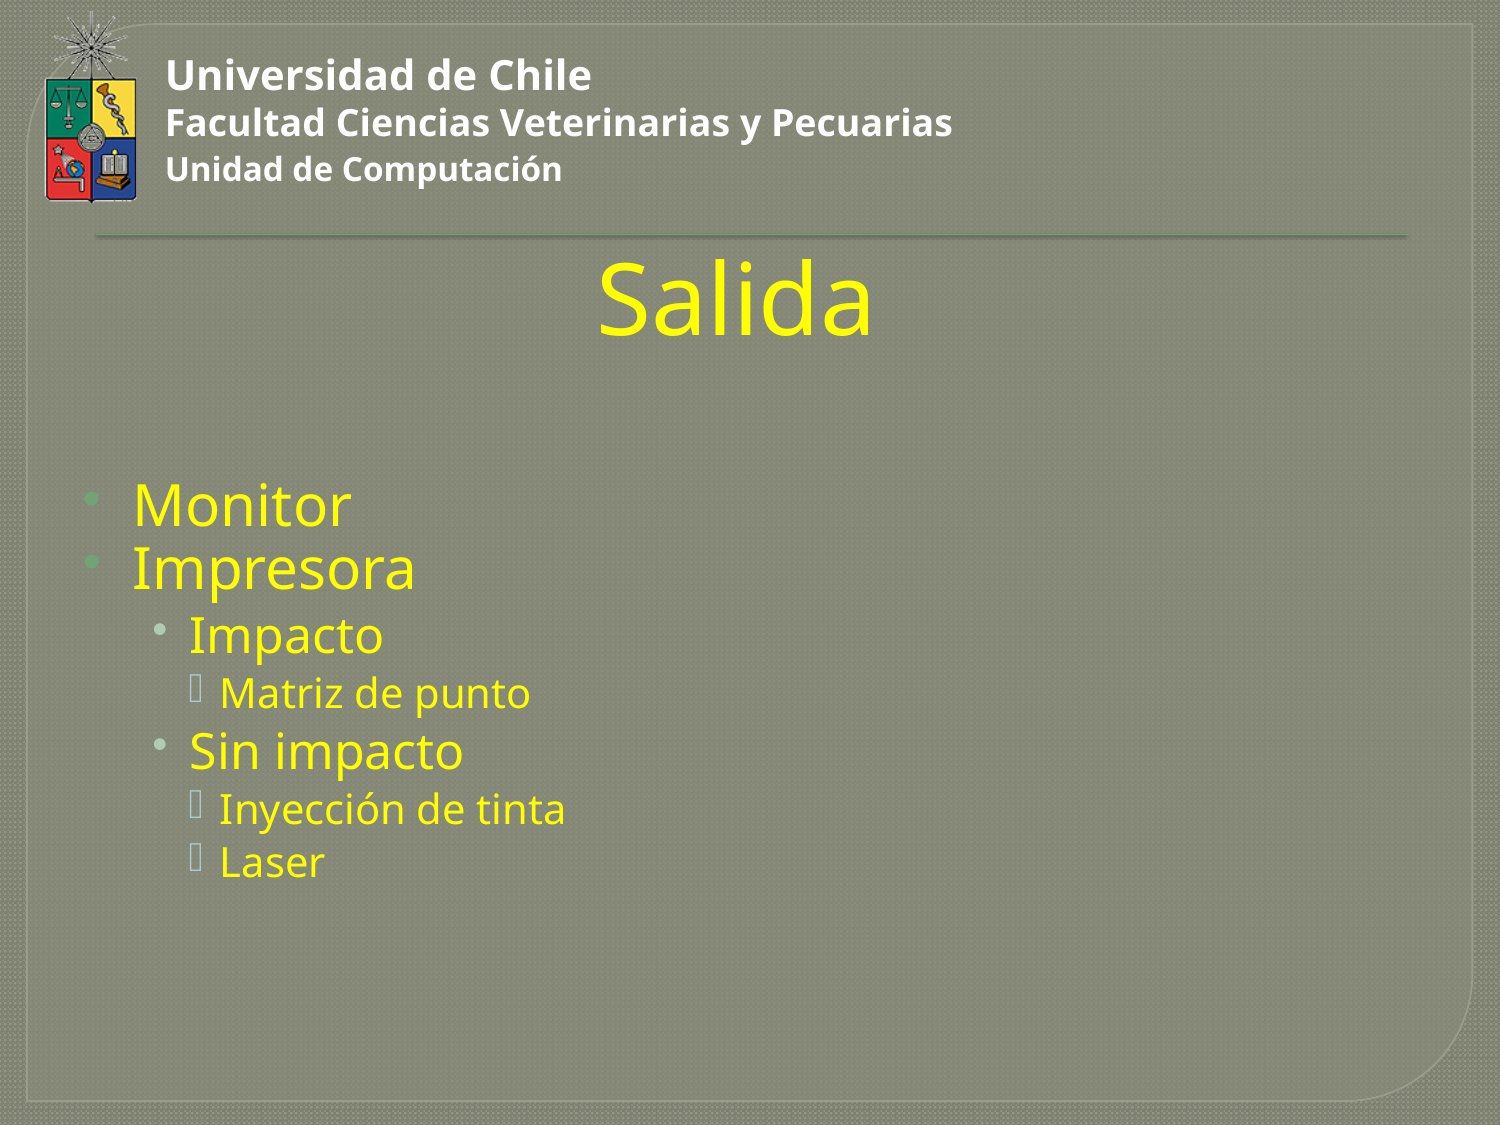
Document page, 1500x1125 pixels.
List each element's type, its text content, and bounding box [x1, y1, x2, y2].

list Monitor Impresora Impacto Matriz de punto Sin impacto Inyección de tinta Laser [70, 468, 1421, 973]
title Salida [70, 175, 1421, 364]
picture [41, 11, 142, 208]
